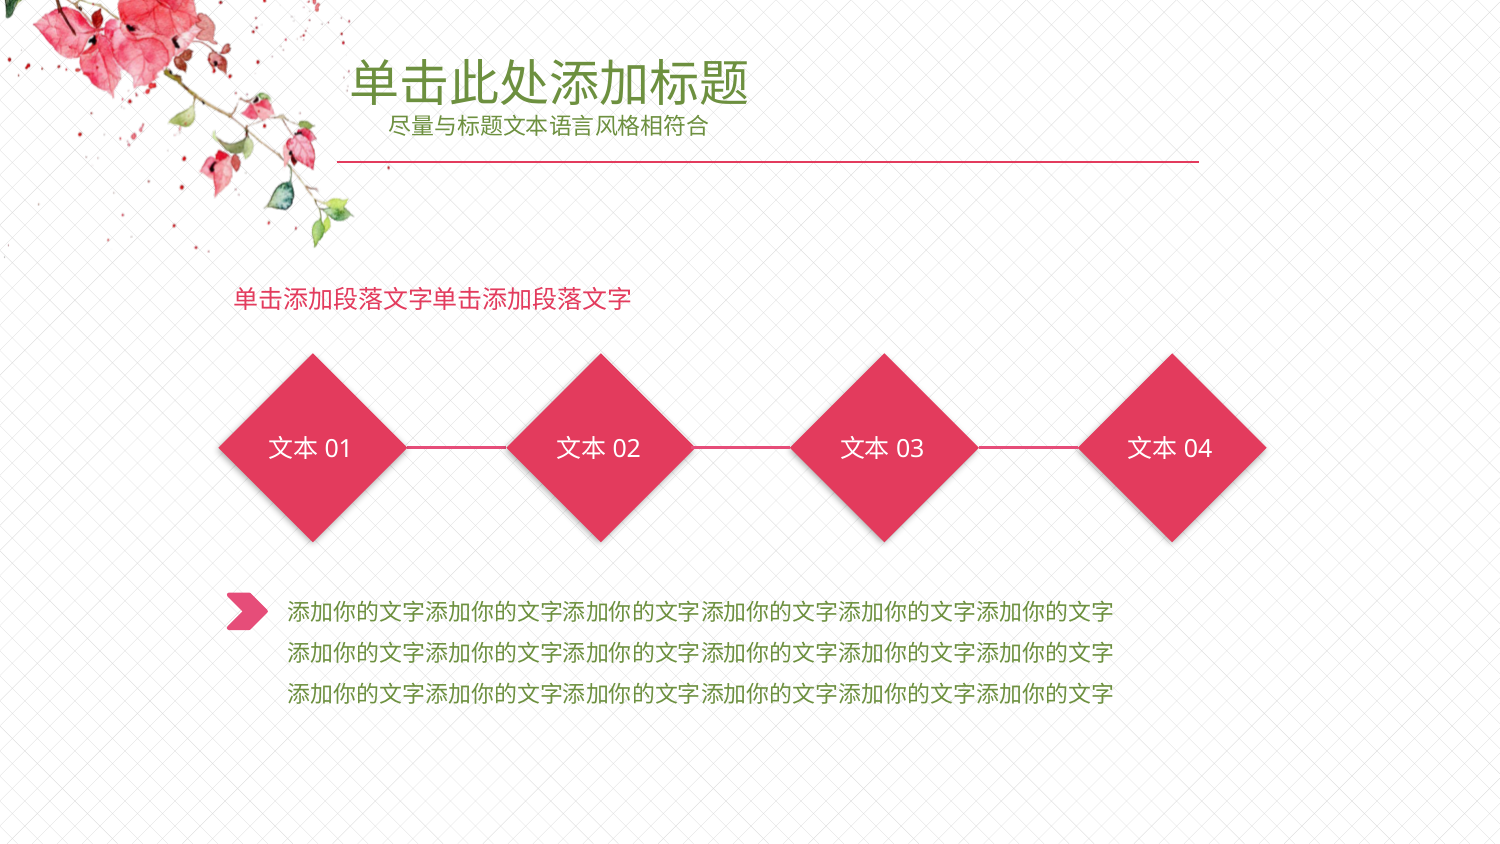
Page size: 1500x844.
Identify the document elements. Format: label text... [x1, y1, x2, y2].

text_box 单击添加段落文字单击添加段落文字 [218, 269, 762, 321]
text_box 文本02 [541, 425, 660, 470]
text_box [1078, 352, 1268, 543]
text_box 文本04 [1113, 425, 1232, 470]
text_box [217, 352, 408, 543]
text_box [790, 352, 979, 543]
text_box [506, 352, 695, 543]
text_box 添加你的文字添加你的文字添加你的文字添加你的文字添加你的文字添加你的文字 添加你的文字添加你的文字添加你的文字添加你的文字添加你的文字添加你的文字 添加你的文字添加你的文字添加你的文字添加你的文字添加你的文字添加你的文字 [272, 576, 1317, 715]
text_box 文本01 [253, 425, 372, 470]
text_box 文本03 [825, 425, 944, 470]
text_box 单击此处添加标题 尽量与标题文本语言风格相符合 [398, 43, 798, 147]
picture [0, 0, 394, 284]
text_box [226, 592, 268, 631]
